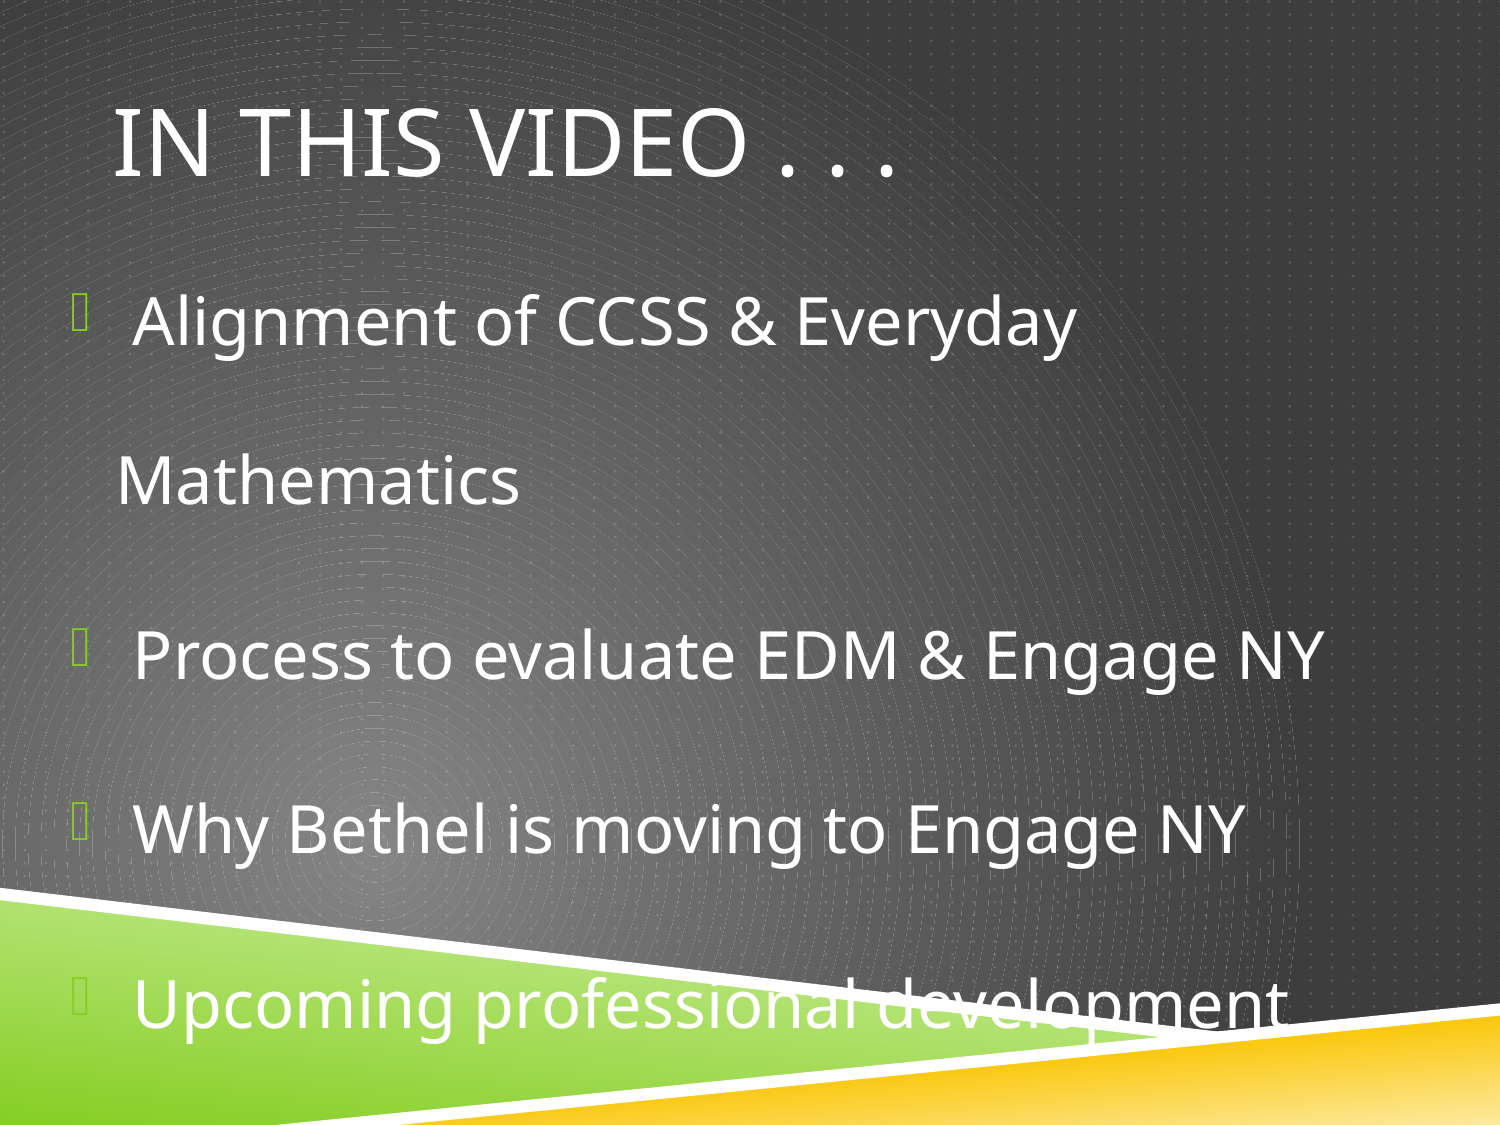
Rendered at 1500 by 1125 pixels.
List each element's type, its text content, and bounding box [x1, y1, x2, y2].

title In This Video . . . [112, 45, 1388, 190]
list Alignment of CCSS & Everyday Mathematics Process to evaluate EDM & Engage NY Why Bethel is moving to Engage NY Upcoming professional development [59, 190, 1451, 834]
